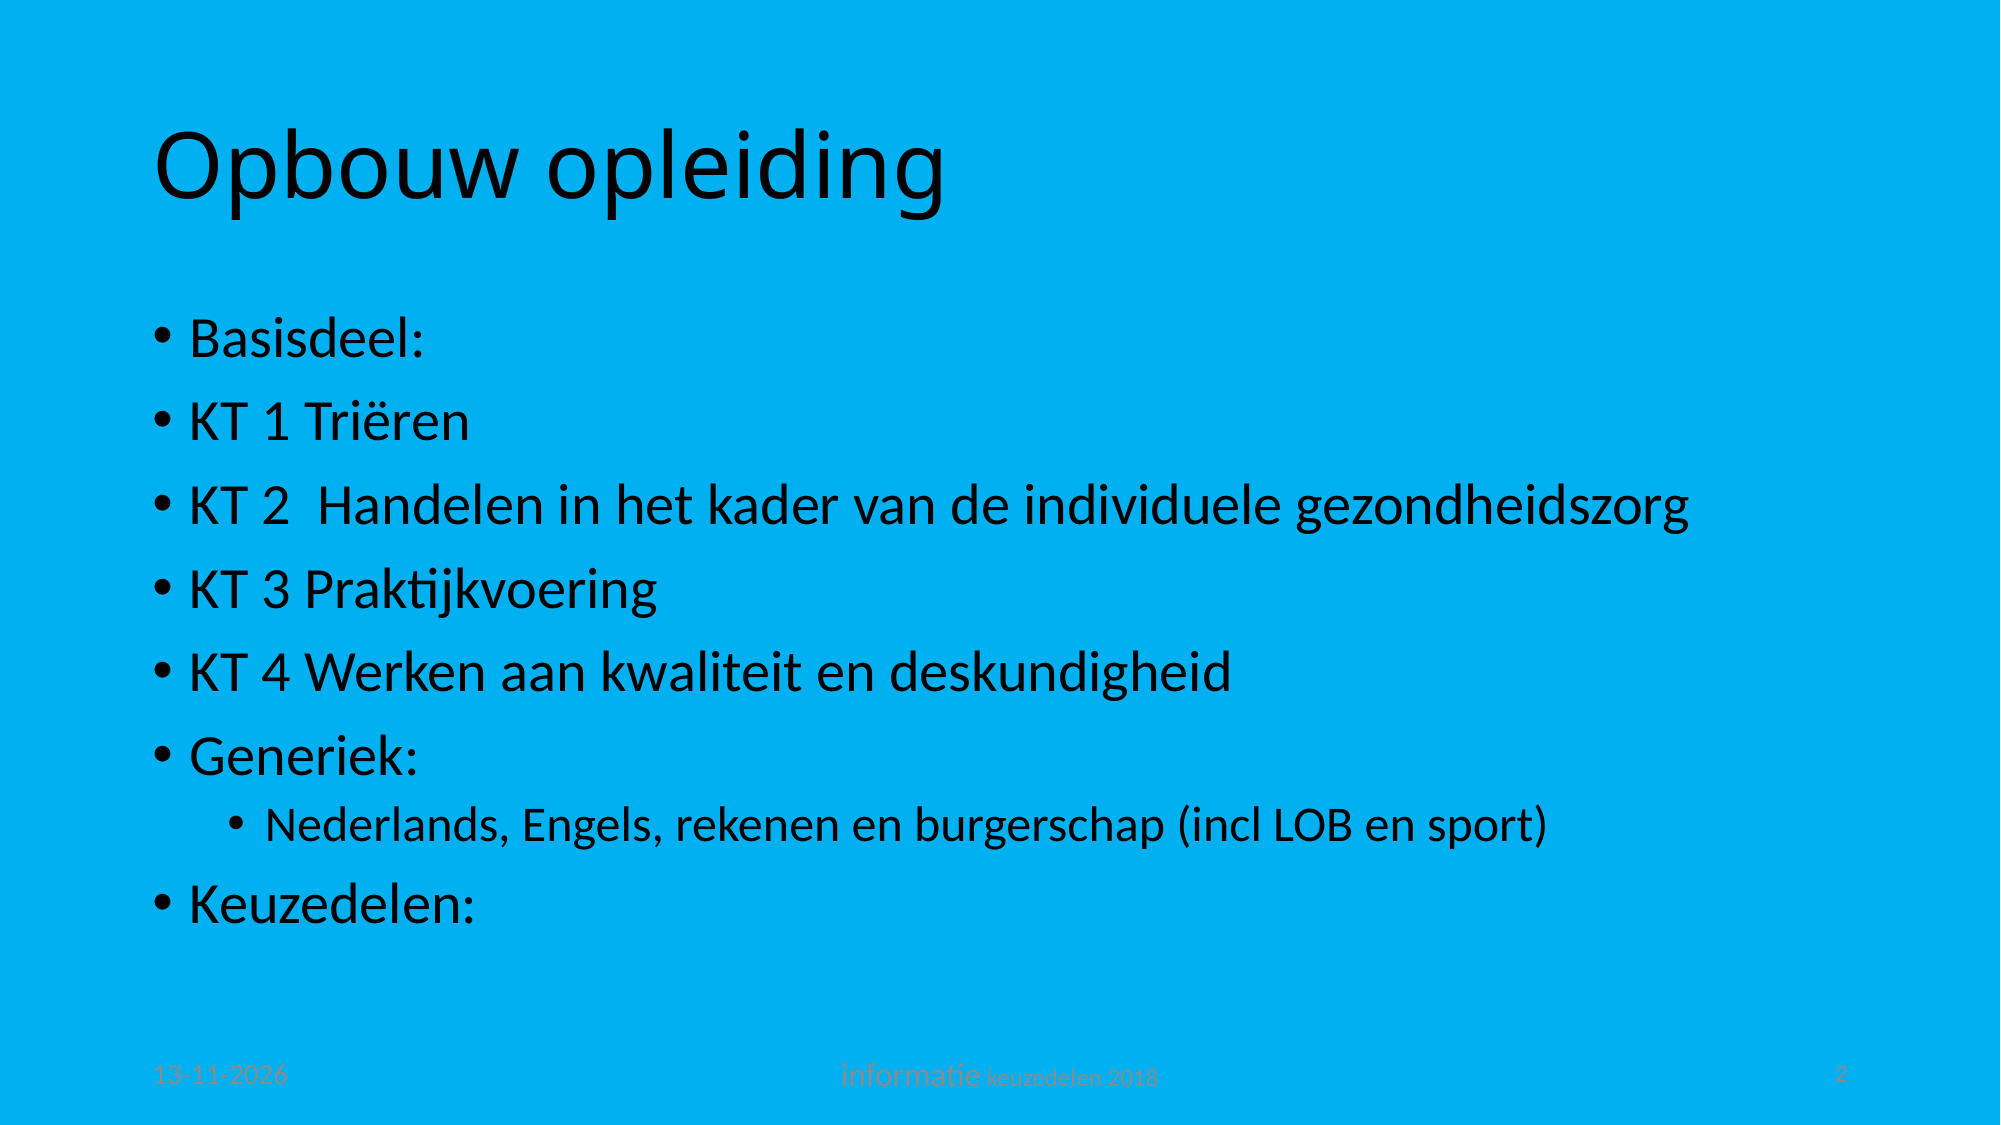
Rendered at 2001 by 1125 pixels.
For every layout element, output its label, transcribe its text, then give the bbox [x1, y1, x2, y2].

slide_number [137, 1042, 588, 1103]
footer informatie keuzedelen 2018 [662, 1042, 1338, 1103]
title Opbouw opleiding [137, 59, 1863, 278]
slide_number 2 [1412, 1042, 1863, 1103]
list Basisdeel: KT 1 Triëren KT 2 Handelen in het kader van de individuele gezondheidszorg KT 3 Praktijkvoering KT 4 Werken aan kwaliteit en deskundigheid Generiek: Nederlands, Engels, rekenen en burgerschap (incl LOB en sport) Keuzedelen: [137, 299, 1863, 1014]
